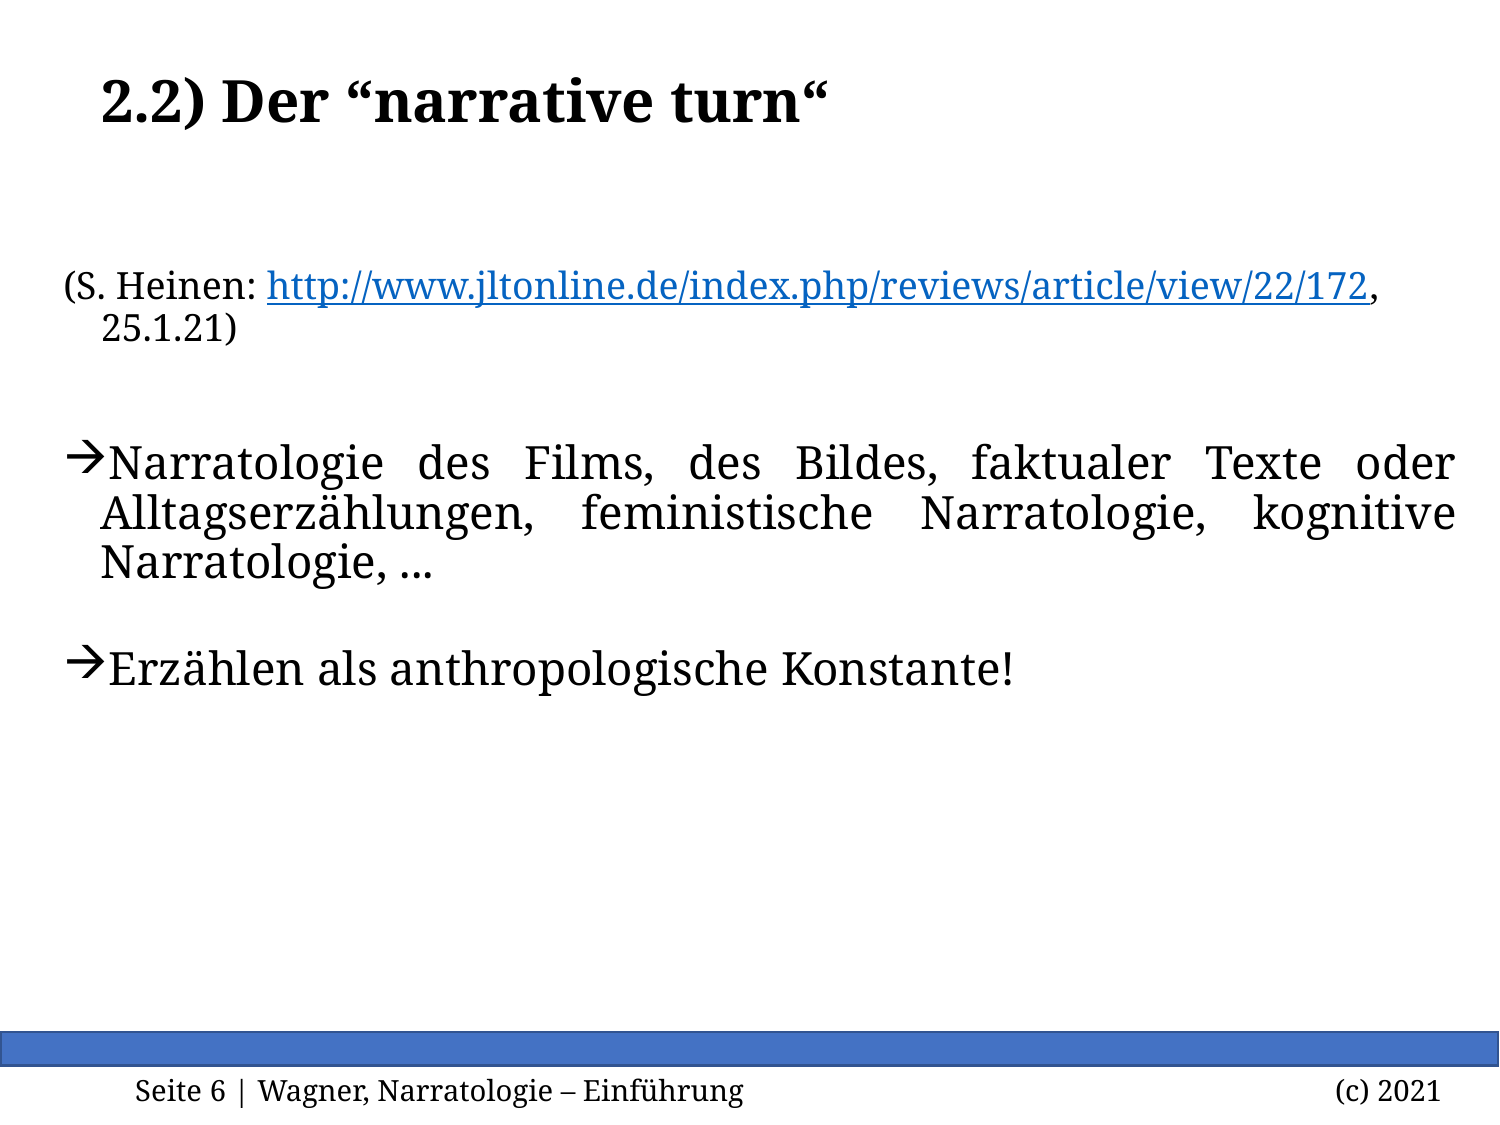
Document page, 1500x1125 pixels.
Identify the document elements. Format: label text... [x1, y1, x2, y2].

text_box [0, 1031, 1499, 1067]
title 2.2) Der “narrative turn“ [101, 42, 1399, 164]
text_box Seite <Foliennummer> | Wagner, Narratologie – Einführung (c) 2021 [120, 1064, 1500, 1120]
text_box (S. Heinen: http://www.jltonline.de/index.php/reviews/article/view/22/172, 25.1.21) Narratologie des Films, des Bildes, faktualer Texte oder Alltagserzählungen, feministische Narratologie, kognitive Narratologie, ... Erzählen als anthropologische Konstante! [48, 180, 1473, 895]
